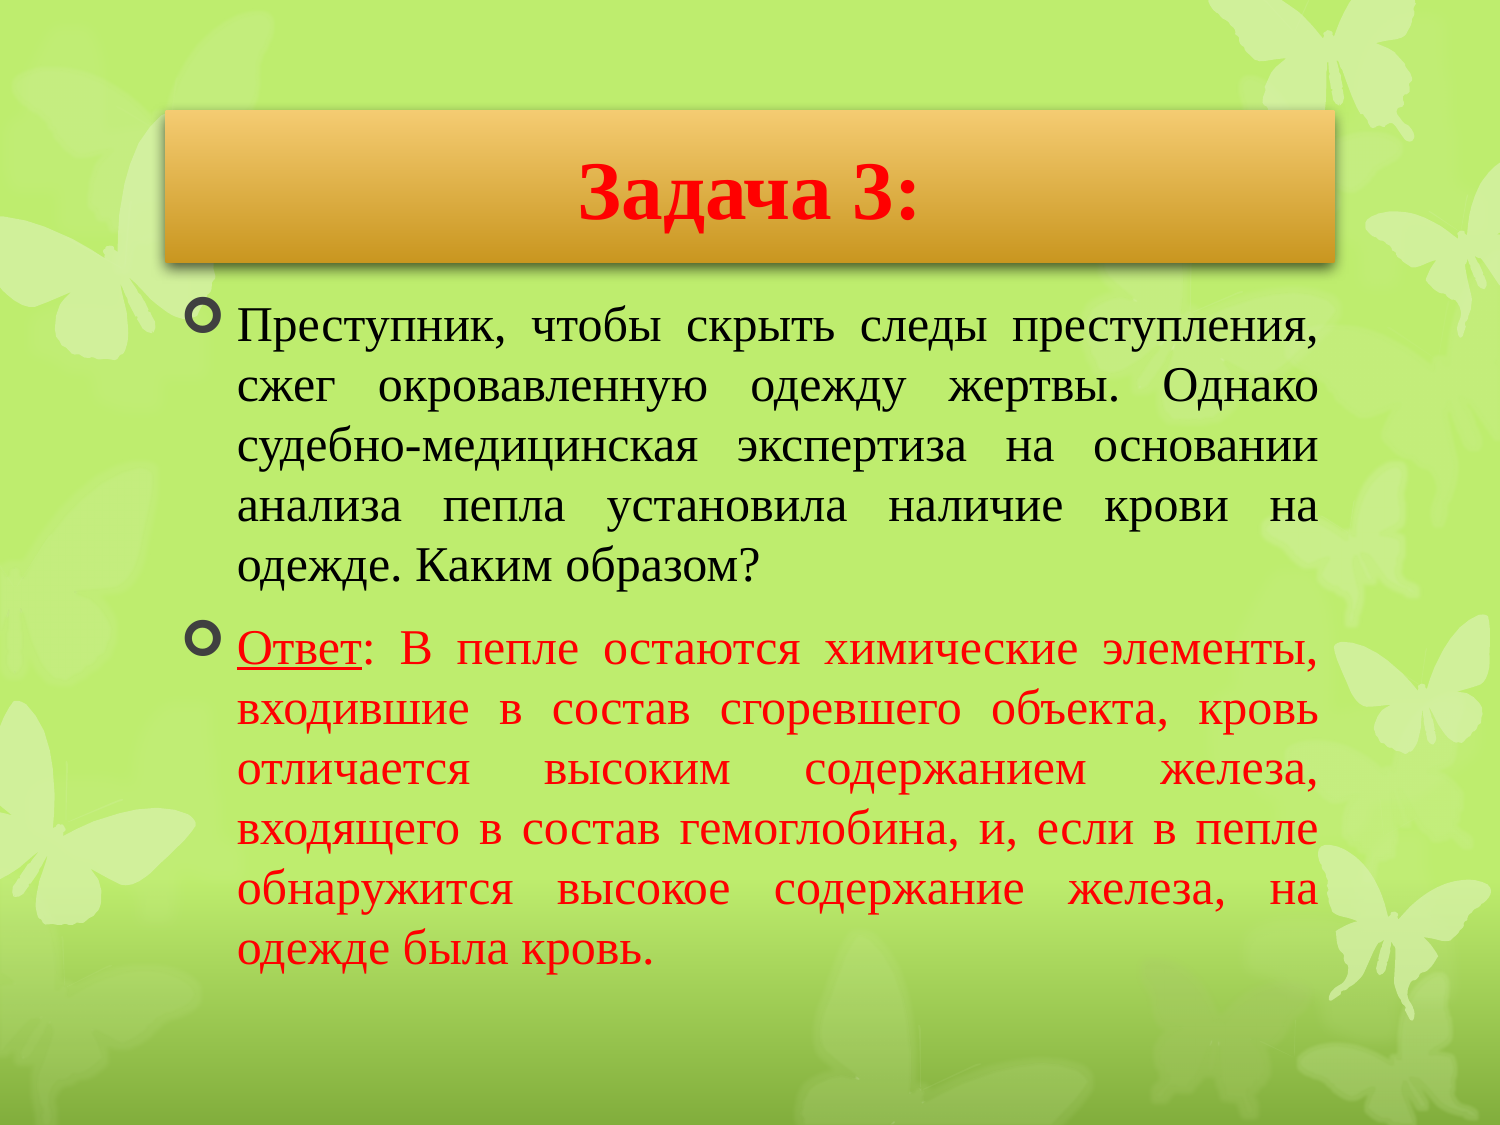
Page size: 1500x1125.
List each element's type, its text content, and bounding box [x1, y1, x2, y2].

list Преступник, чтобы скрыть следы преступления, сжег окровавленную одежду жертвы. Однако судебно-медицинская экспертиза на основании анализа пепла установила наличие крови на одежде. Каким образом? Ответ: В пепле остаются химические элементы, входившие в состав сгоревшего объекта, кровь отличается высоким содержанием железа, входящего в состав гемоглобина, и, если в пепле обнаружится высокое содержание железа, на одежде была кровь. [165, 296, 1335, 1036]
title Задача 3: [165, 110, 1335, 263]
